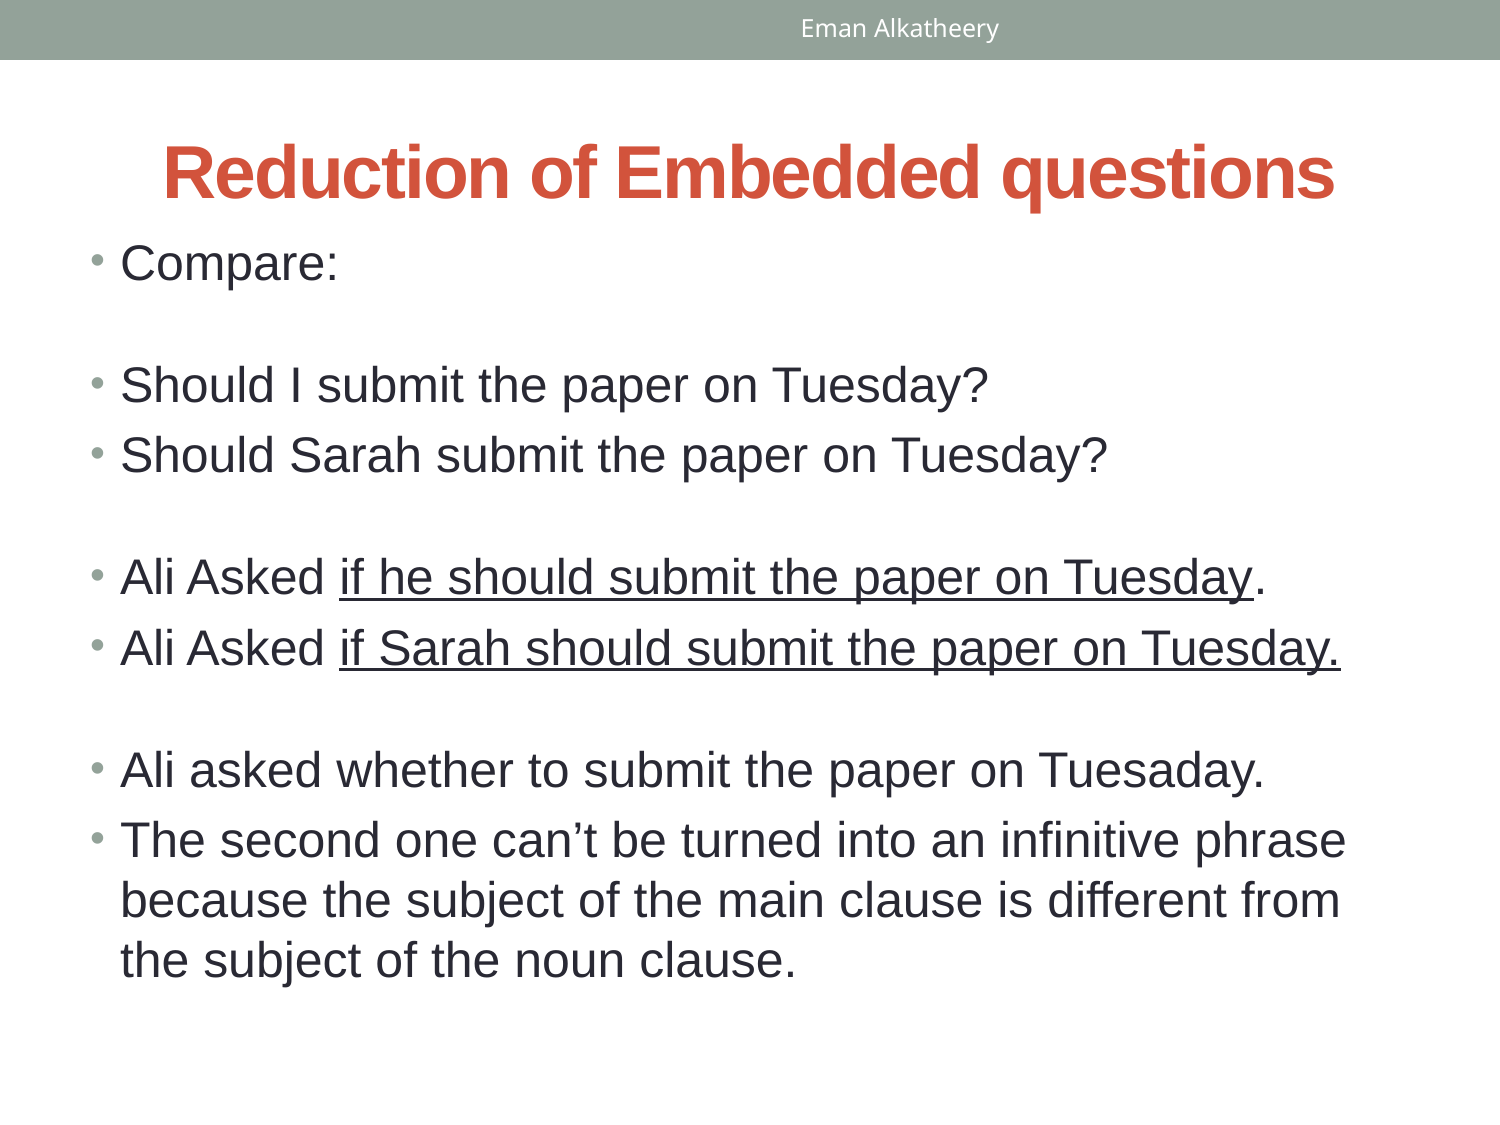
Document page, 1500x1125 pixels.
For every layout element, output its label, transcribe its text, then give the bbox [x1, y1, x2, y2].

list Compare: Should I submit the paper on Tuesday? Should Sarah submit the paper on Tuesday? Ali Asked if he should submit the paper on Tuesday. Ali Asked if Sarah should submit the paper on Tuesday. Ali asked whether to submit the paper on Tuesaday. The second one can’t be turned into an infinitive phrase because the subject of the main clause is different from the subject of the noun clause. [75, 222, 1425, 1090]
footer Eman Alkatheery [562, 3, 1238, 57]
title Reduction of Embedded questions [75, 87, 1425, 222]
